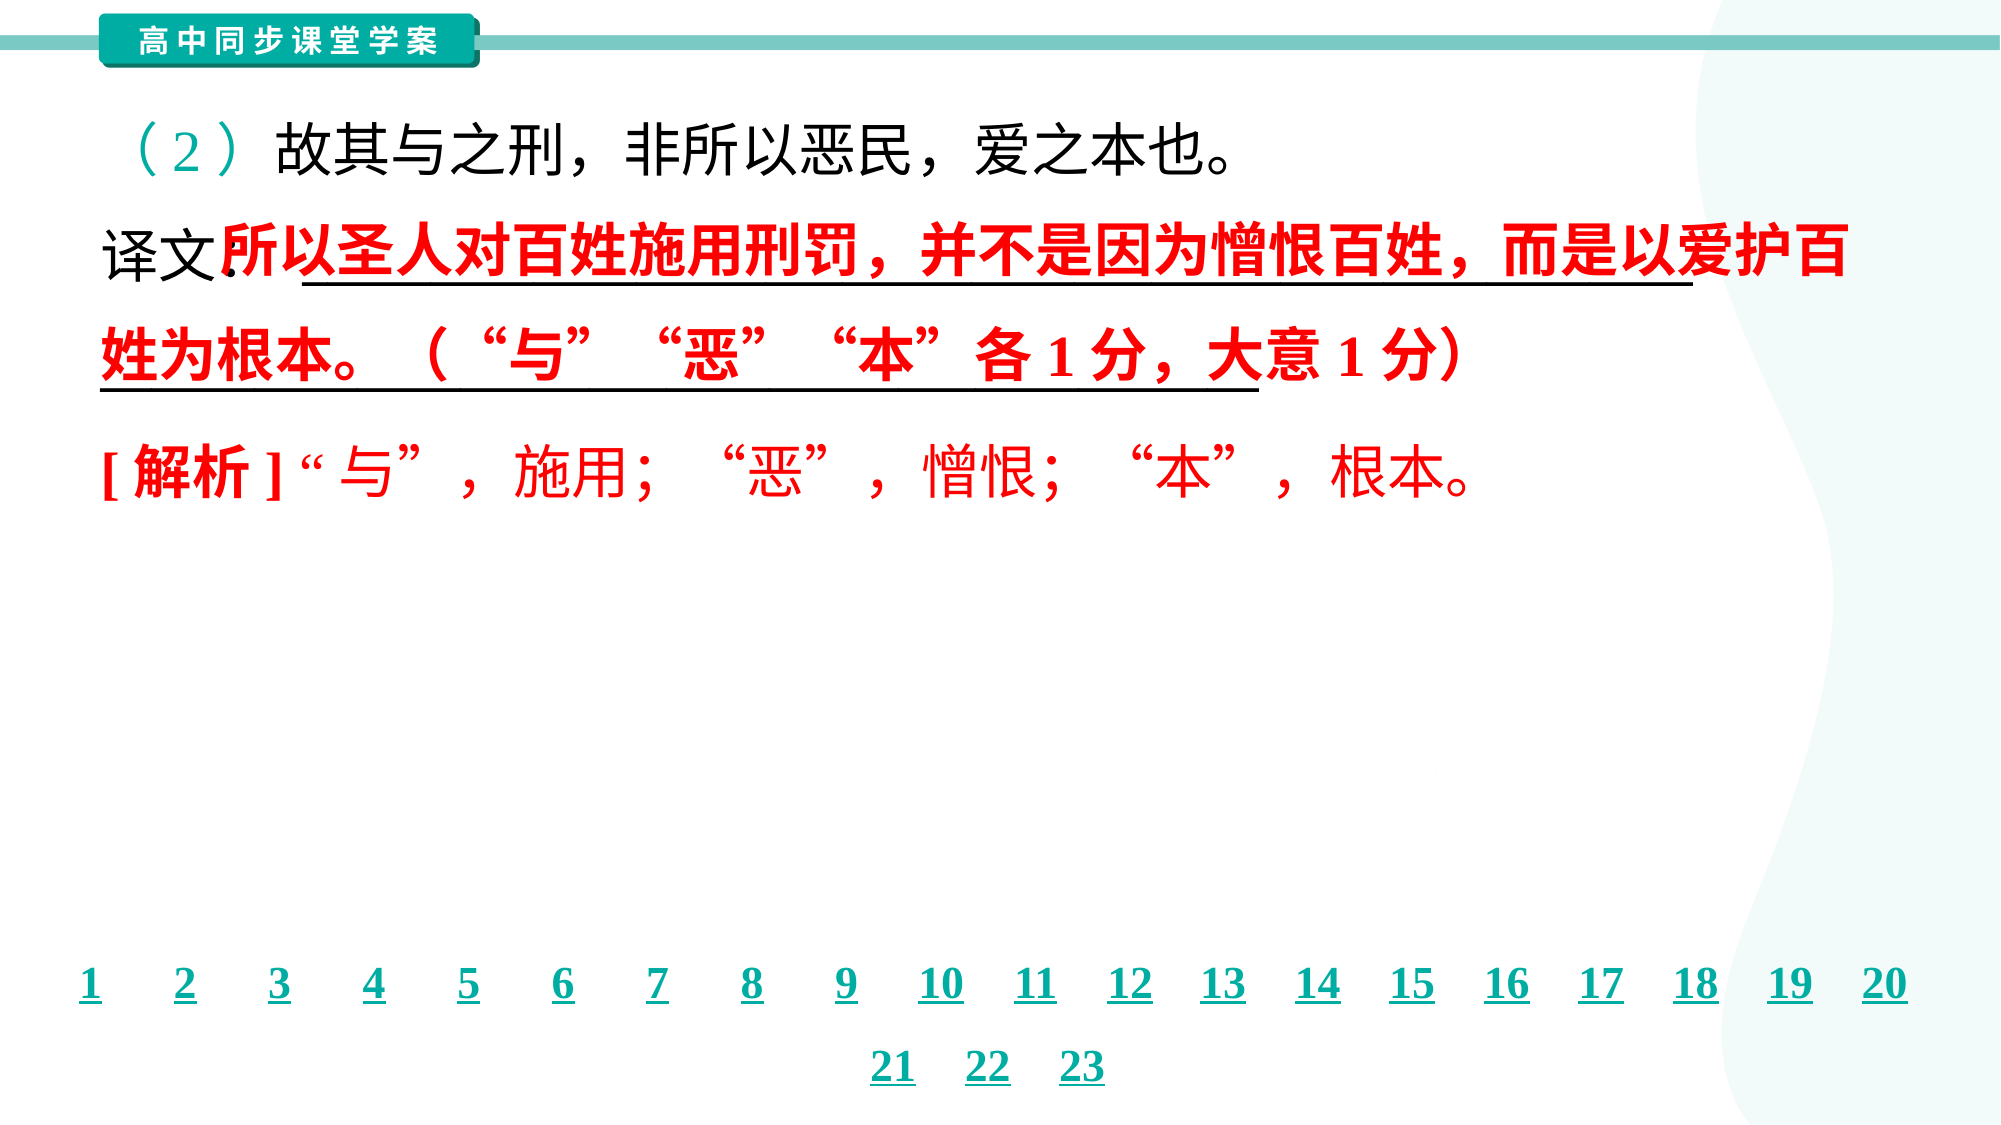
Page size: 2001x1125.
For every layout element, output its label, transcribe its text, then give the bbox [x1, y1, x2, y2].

picture [0, 0, 2000, 1125]
text_box [解析] “与”，施用；“恶”，憎恨；“本”，根本。 [100, 402, 1899, 505]
text_box （2）故其与之刑，非所以恶民，爱之本也。 译文： ______________________________________________________ _____________________________________________ [100, 388, 1899, 396]
text_box （2）故其与之刑，非所以恶民，爱之本也。 译文： ______________________________________________________ _____________________________________________ [100, 76, 1899, 177]
text_box 所以圣人对百姓施用刑罚，并不是因为憎恨百姓，而是以爱护百姓为根本。（“与”“恶”“本”各1分，大意1分） [100, 177, 1899, 388]
